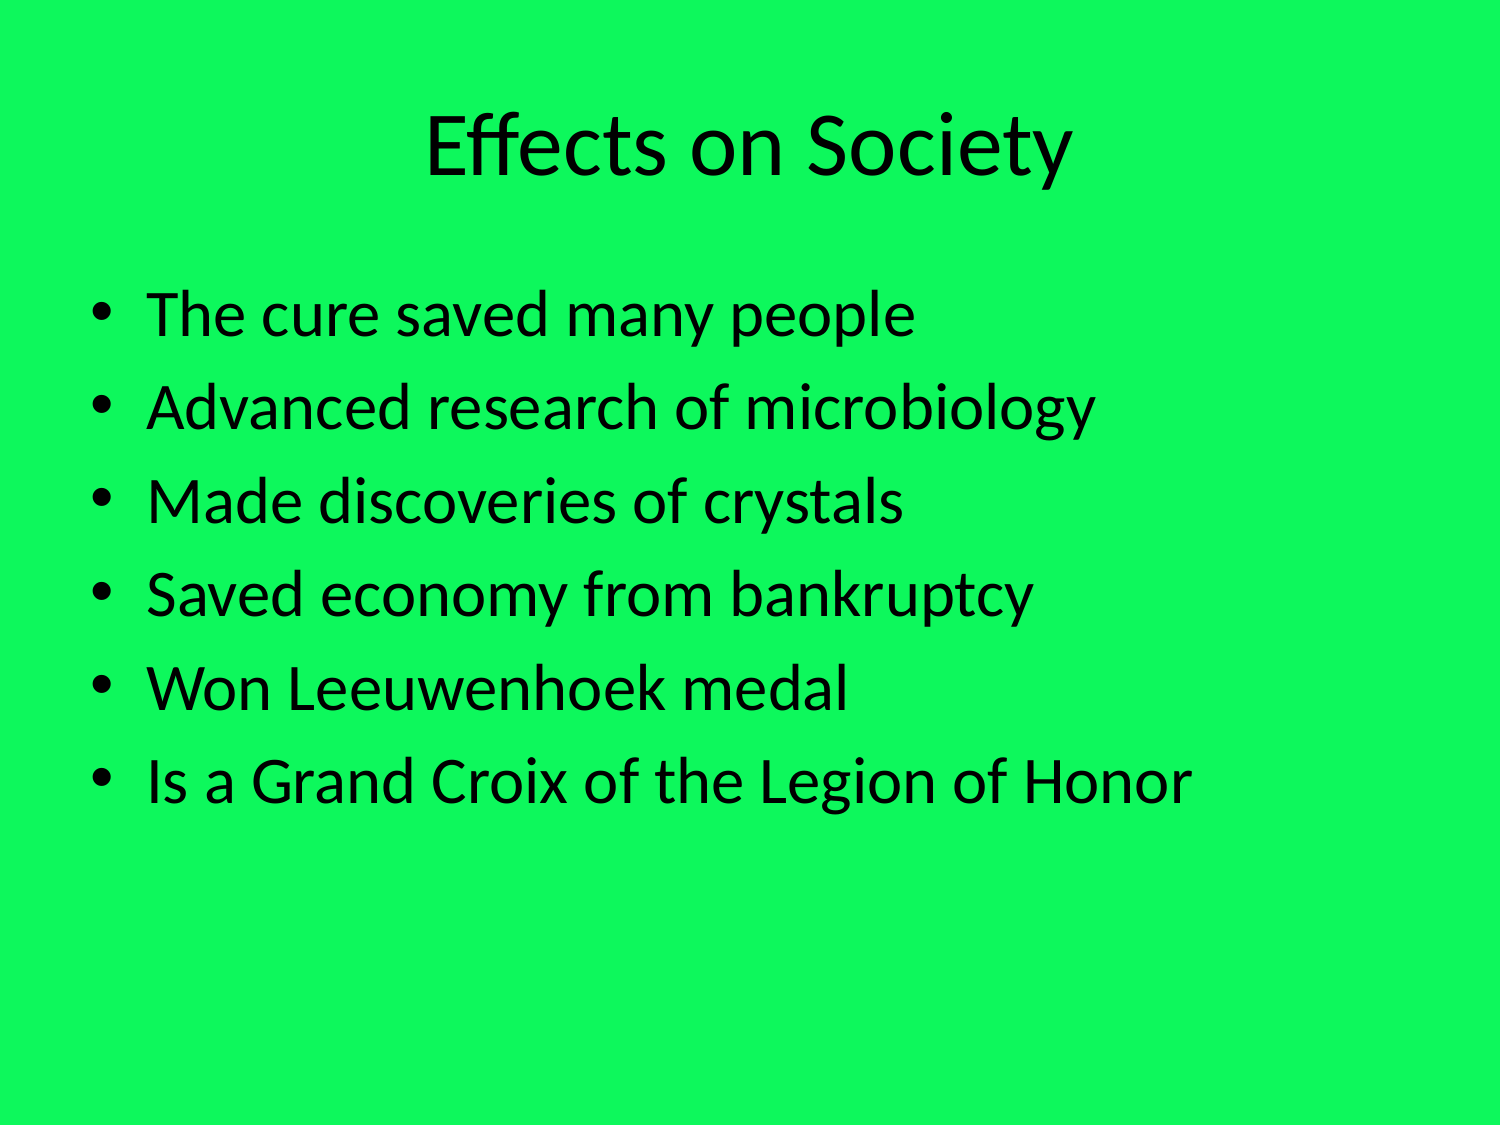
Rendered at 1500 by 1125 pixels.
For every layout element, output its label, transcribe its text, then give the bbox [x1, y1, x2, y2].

list The cure saved many people Advanced research of microbiology Made discoveries of crystals Saved economy from bankruptcy Won Leeuwenhoek medal Is a Grand Croix of the Legion of Honor [75, 262, 1425, 1005]
title Effects on Society [75, 45, 1425, 233]
